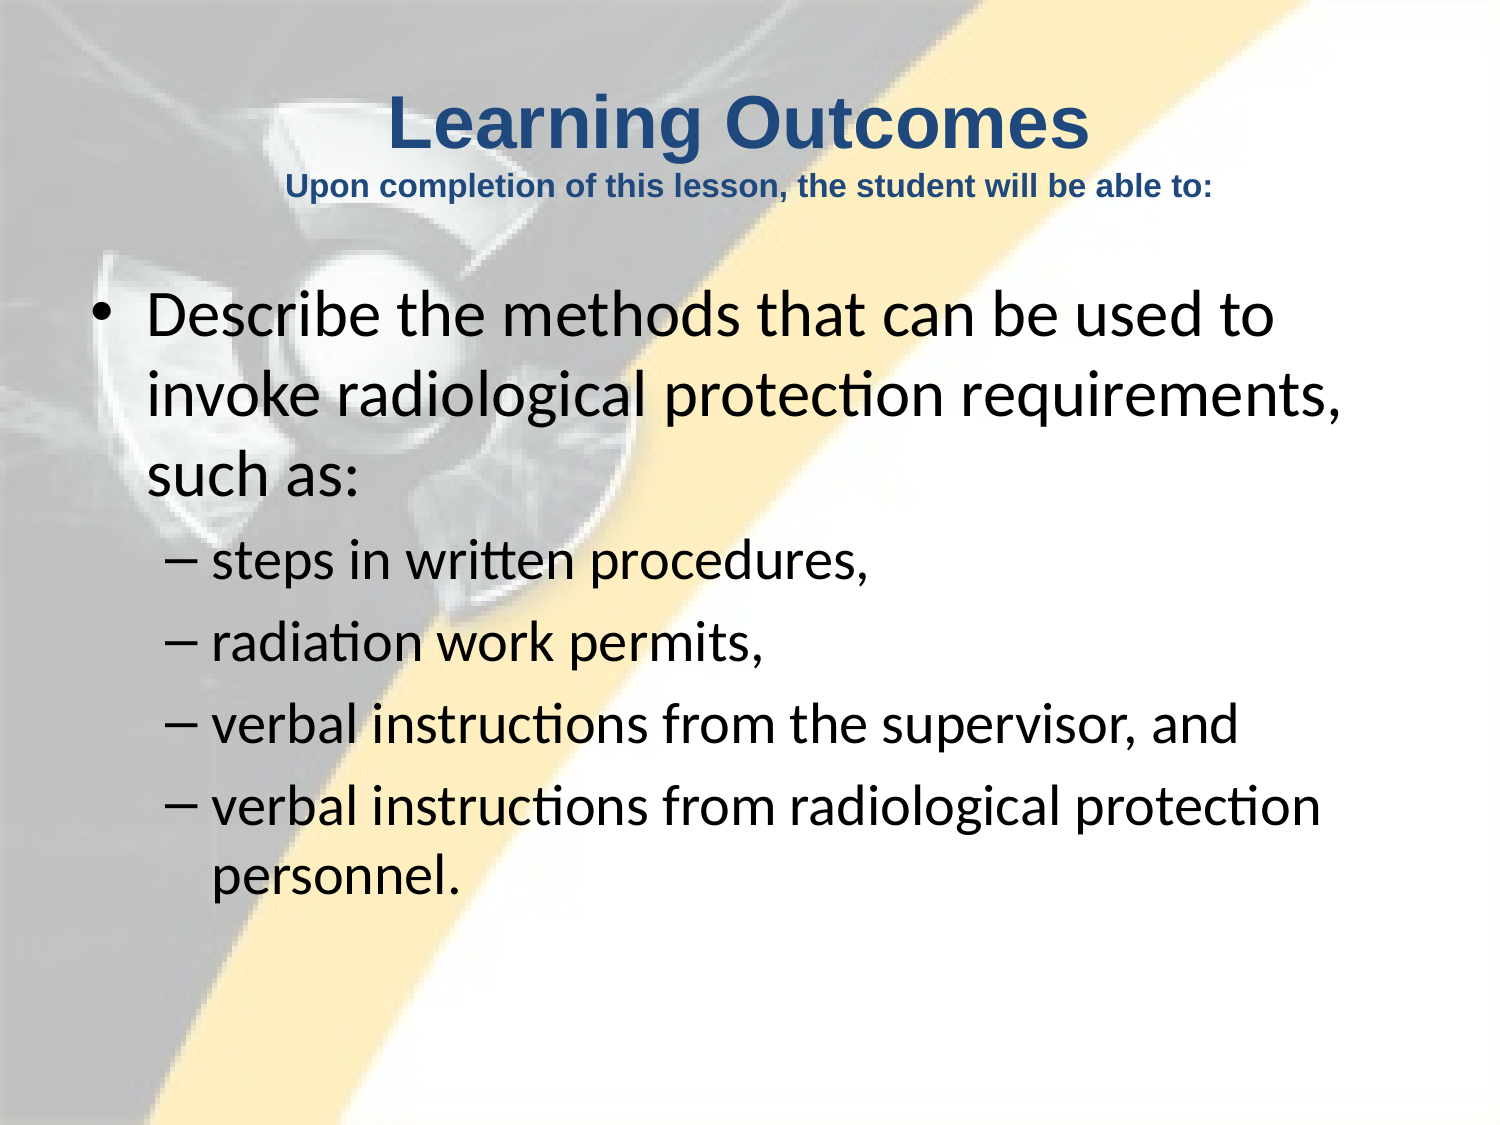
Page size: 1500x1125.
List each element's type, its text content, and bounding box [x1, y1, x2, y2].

title Learning Outcomes Upon completion of this lesson, the student will be able to: [75, 45, 1425, 233]
list Describe the methods that can be used to invoke radiological protection requirements, such as: steps in written procedures, radiation work permits, verbal instructions from the supervisor, and verbal instructions from radiological protection personnel. [75, 262, 1425, 1005]
